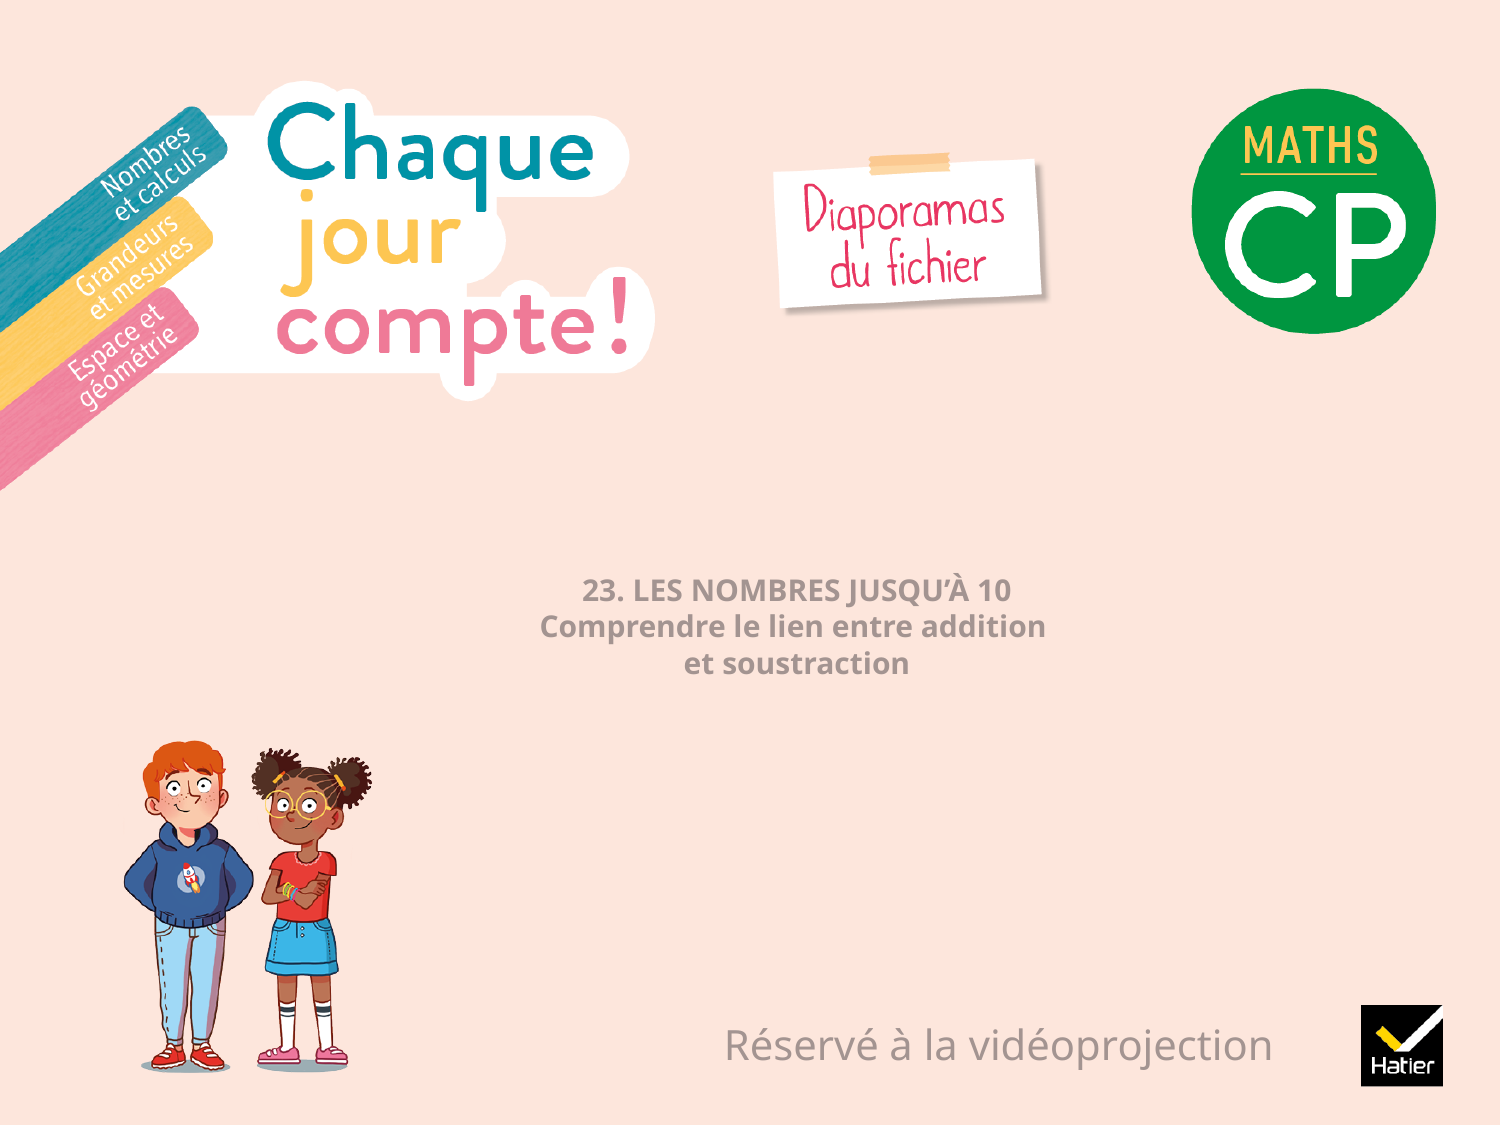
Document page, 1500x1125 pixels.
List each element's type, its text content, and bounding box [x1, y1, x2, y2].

text_box Réservé à la vidéoprojection [709, 1008, 1435, 1090]
title 23. LES NOMBRES JUSQU’À 10 Comprendre le lien entre addition et soustraction [157, 560, 1437, 692]
picture [0, 0, 1500, 1125]
